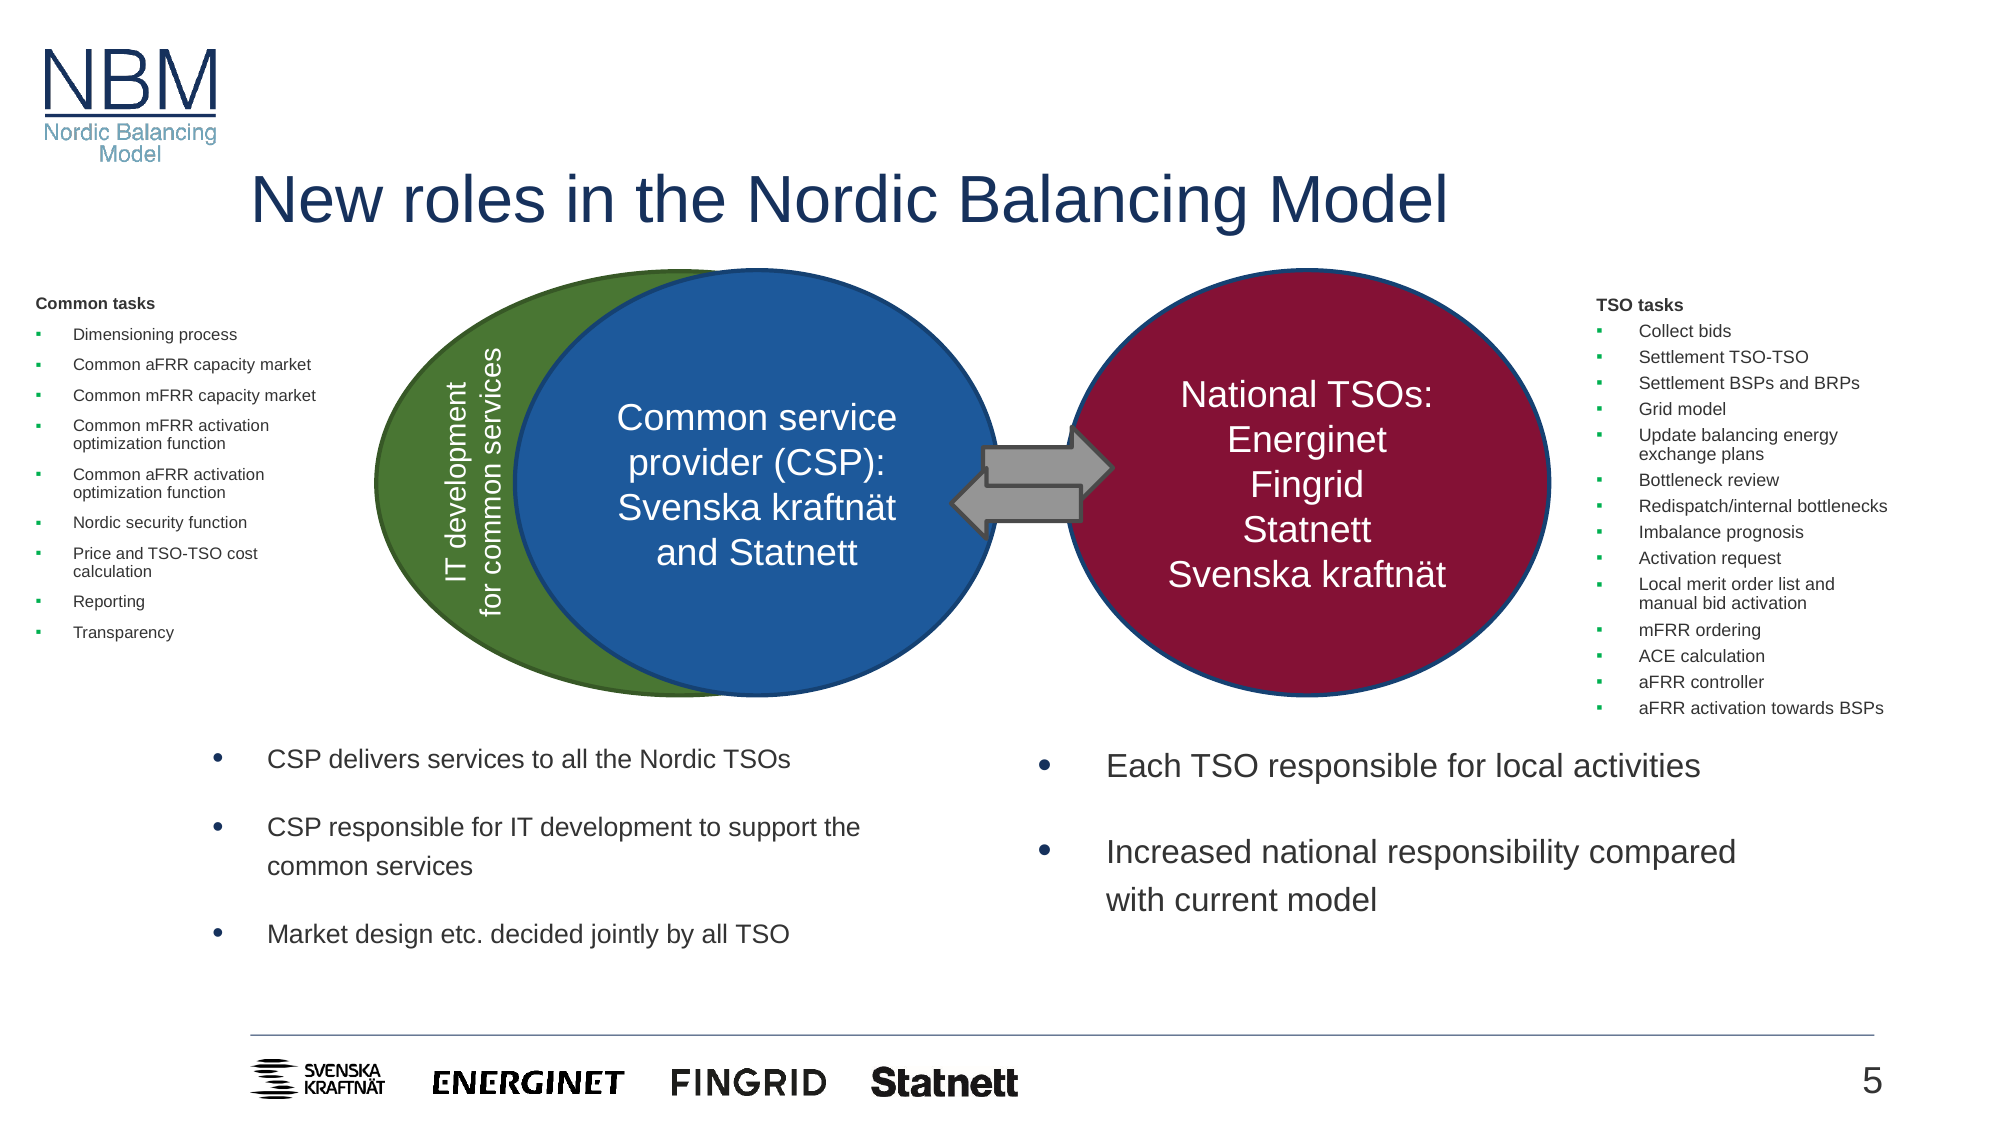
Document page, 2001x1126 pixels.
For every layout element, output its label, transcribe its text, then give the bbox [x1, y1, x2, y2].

text_box TSO tasks Collect bids Settlement TSO-TSO Settlement BSPs and BRPs Grid model Update balancing energy exchange plans Bottleneck review Redispatch/internal bottlenecks Imbalance prognosis Activation request Local merit order list and manual bid activation mFRR ordering ACE calculation aFRR controller aFRR activation towards BSPs [1581, 288, 1905, 736]
text_box Common tasks Dimensioning process Common aFRR capacity market Common mFRR capacity market Common mFRR activation optimization function Common aFRR activation optimization function Nordic security function Price and TSO-TSO cost calculation Reporting Transparency [20, 288, 345, 711]
list CSP delivers services to all the Nordic TSOs CSP responsible for IT development to support the common services Market design etc. decided jointly by all TSO [212, 735, 963, 951]
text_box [376, 269, 1550, 696]
picture [672, 1068, 826, 1096]
picture [35, 29, 222, 172]
picture [871, 1066, 1018, 1097]
picture [430, 1068, 627, 1096]
title New roles in the Nordic Balancing Model [250, 147, 1875, 325]
list Each TSO responsible for local activities Increased national responsibility compared with current model [1037, 736, 1788, 951]
picture [250, 1059, 385, 1099]
